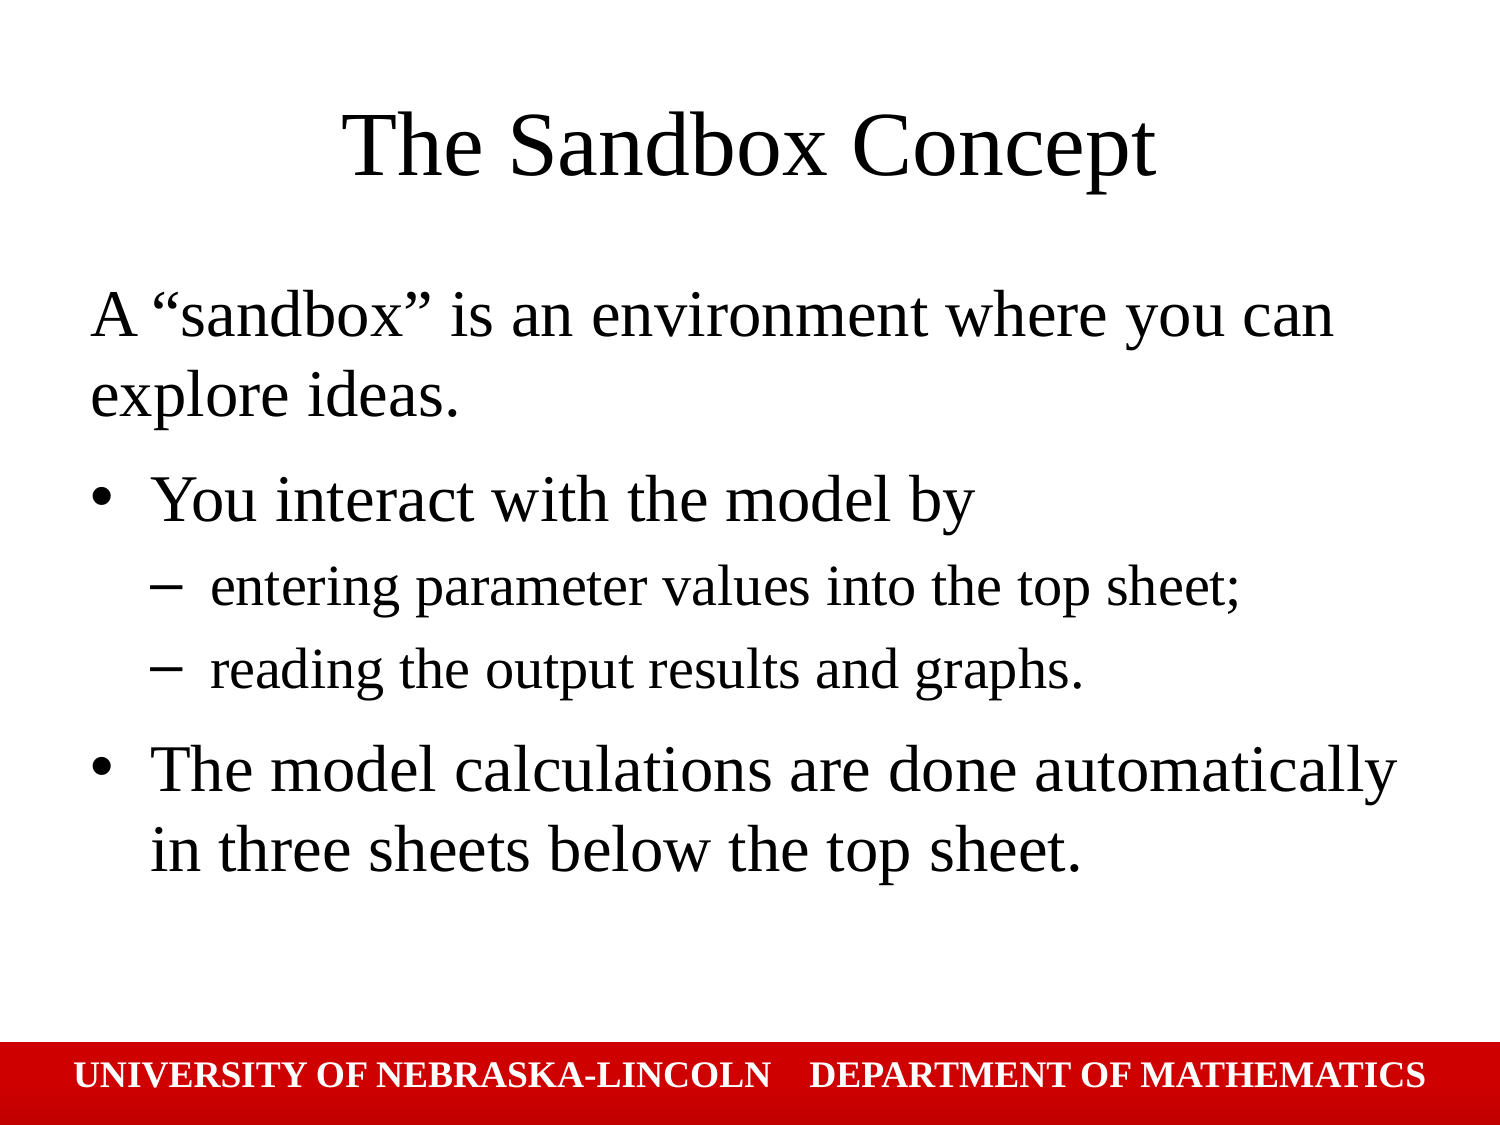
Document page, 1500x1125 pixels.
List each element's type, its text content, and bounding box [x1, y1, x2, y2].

title The Sandbox Concept [75, 45, 1425, 233]
list A “sandbox” is an environment where you can explore ideas. You interact with the model by entering parameter values into the top sheet; reading the output results and graphs. The model calculations are done automatically in three sheets below the top sheet. [75, 262, 1425, 1005]
